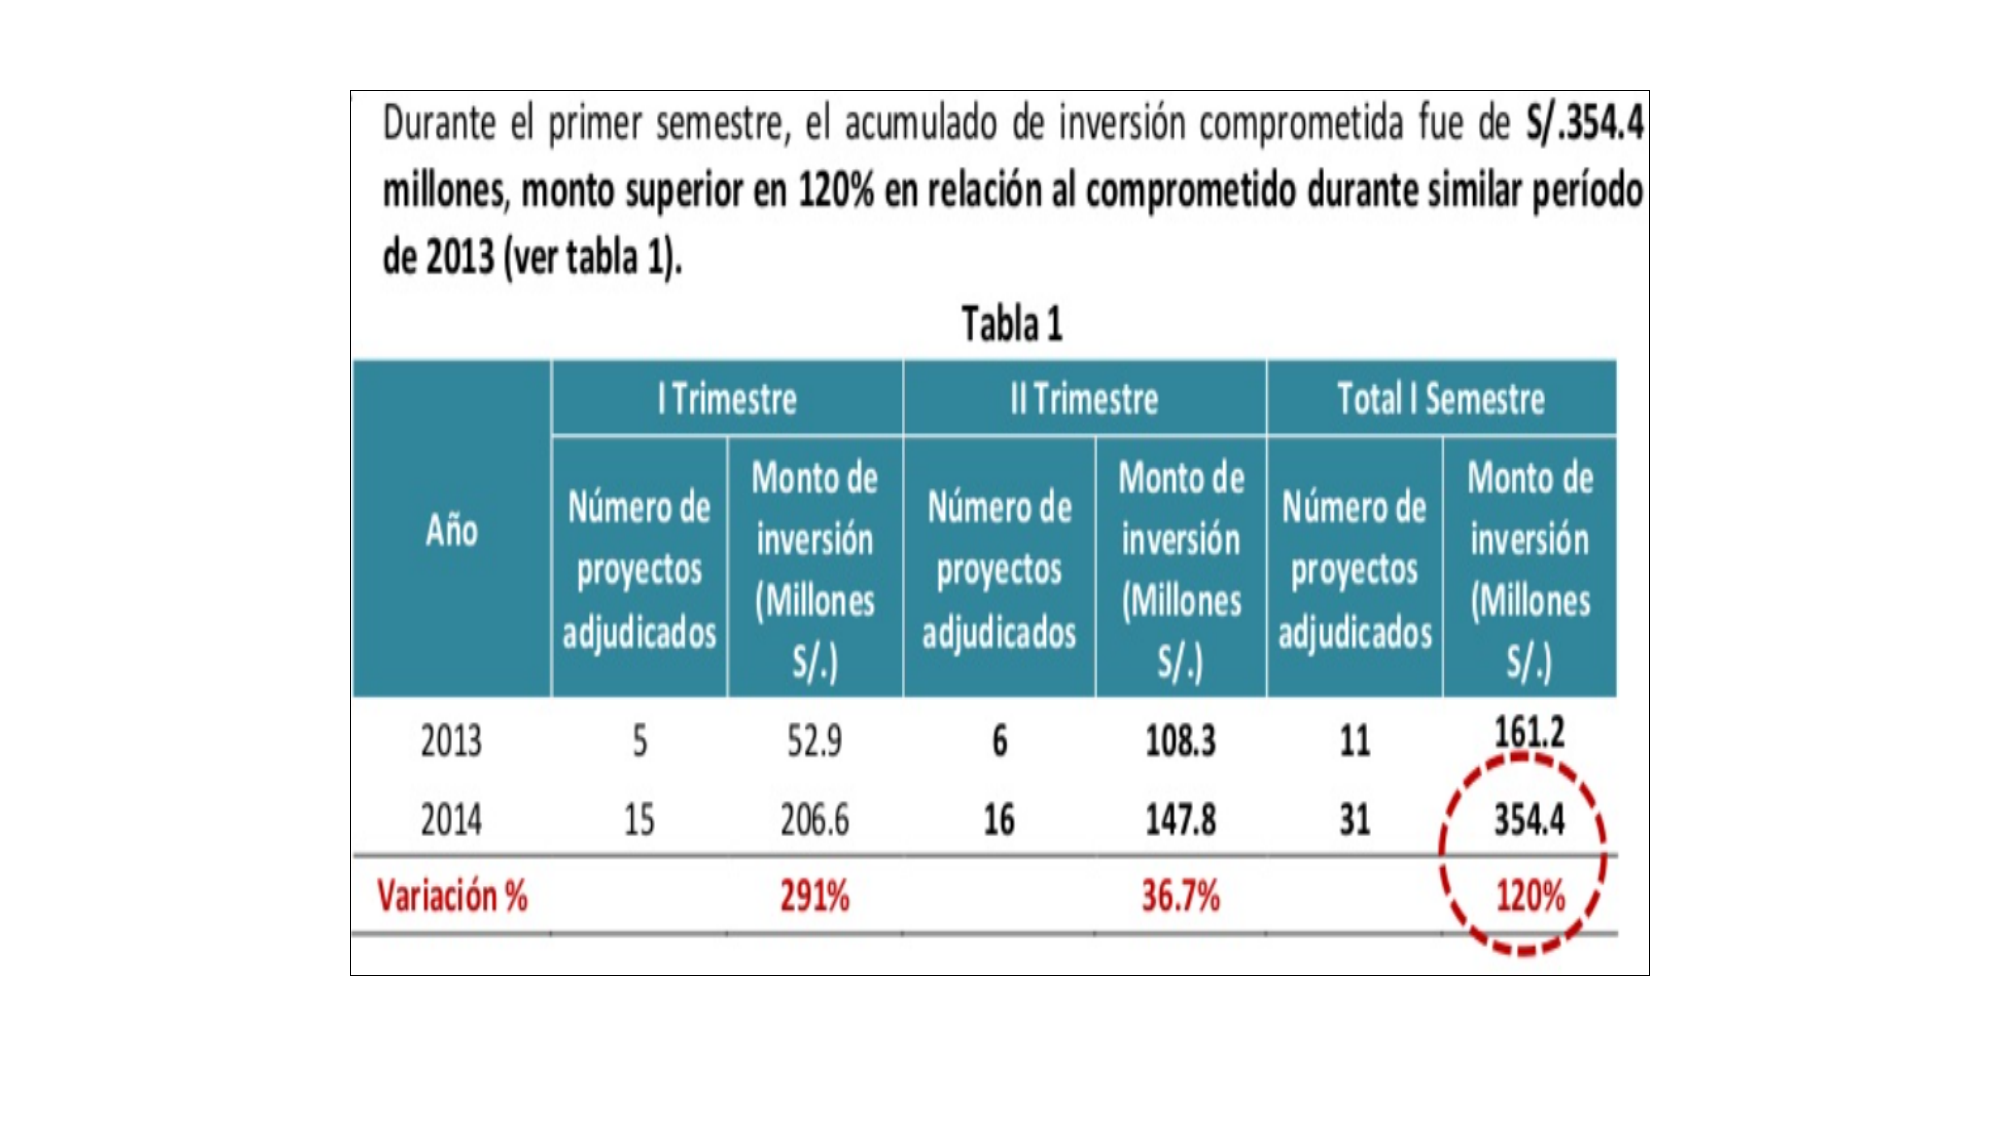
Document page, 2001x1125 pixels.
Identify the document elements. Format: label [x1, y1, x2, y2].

picture [350, 89, 1650, 976]
